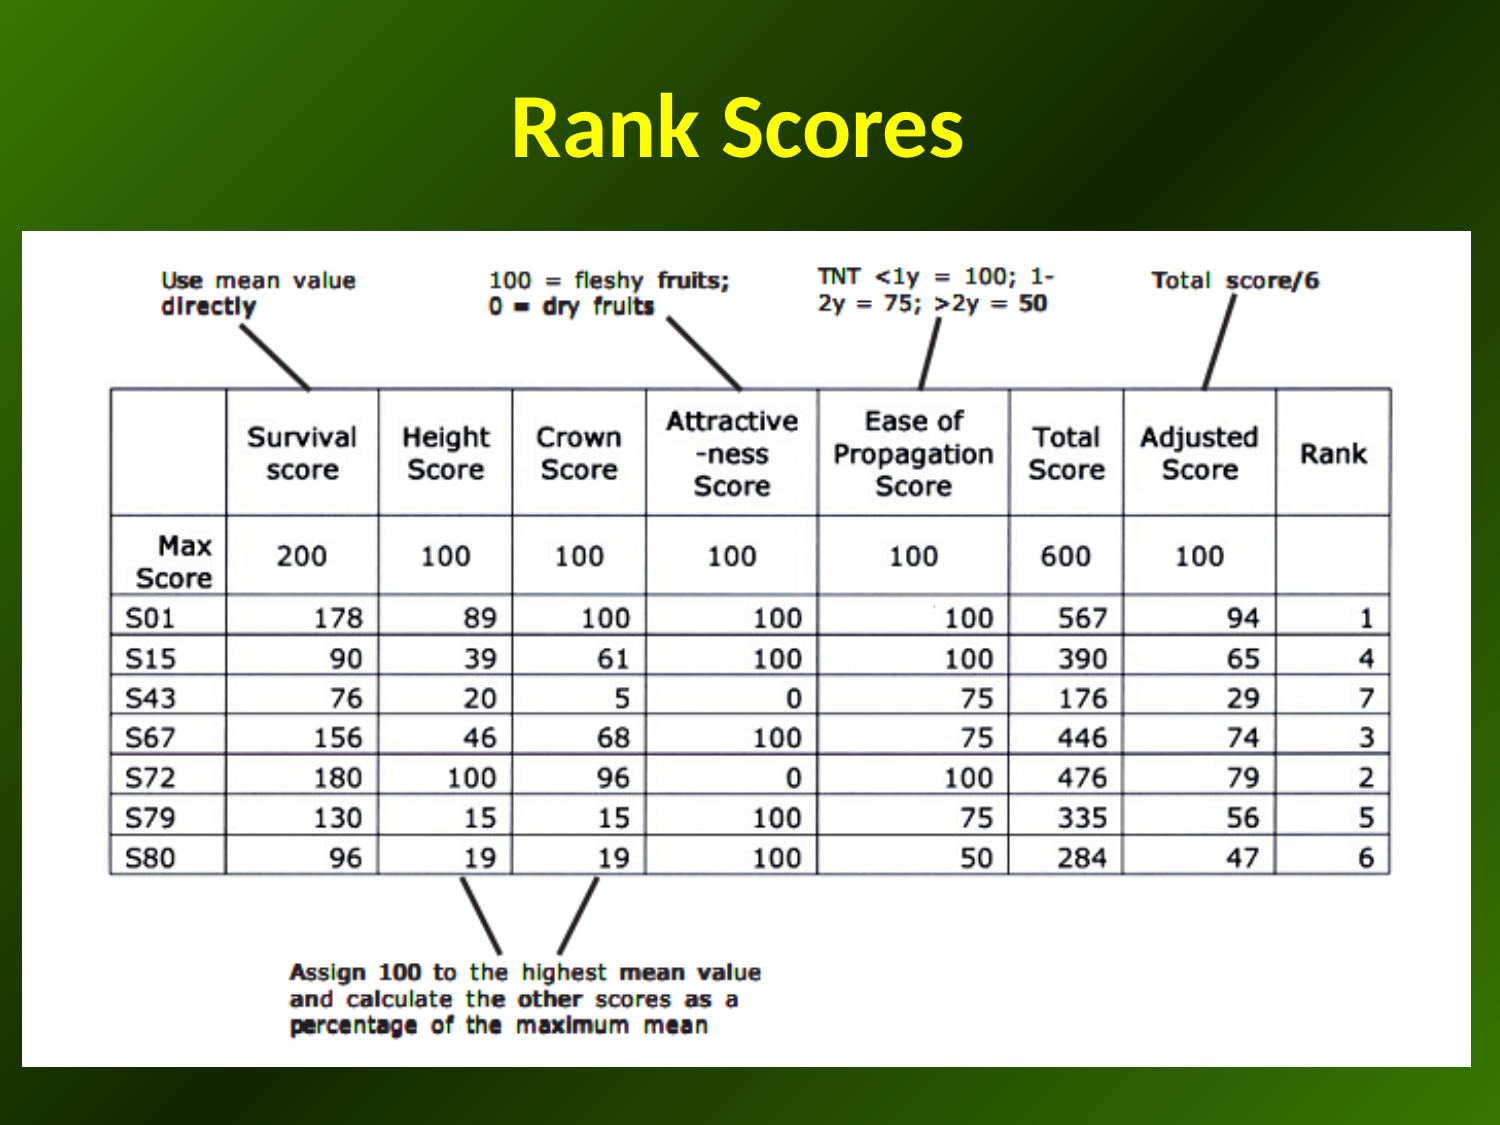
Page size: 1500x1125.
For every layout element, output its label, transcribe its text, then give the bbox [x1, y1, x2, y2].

text_box Rank Scores [17, 58, 1459, 184]
picture [22, 231, 1471, 1068]
